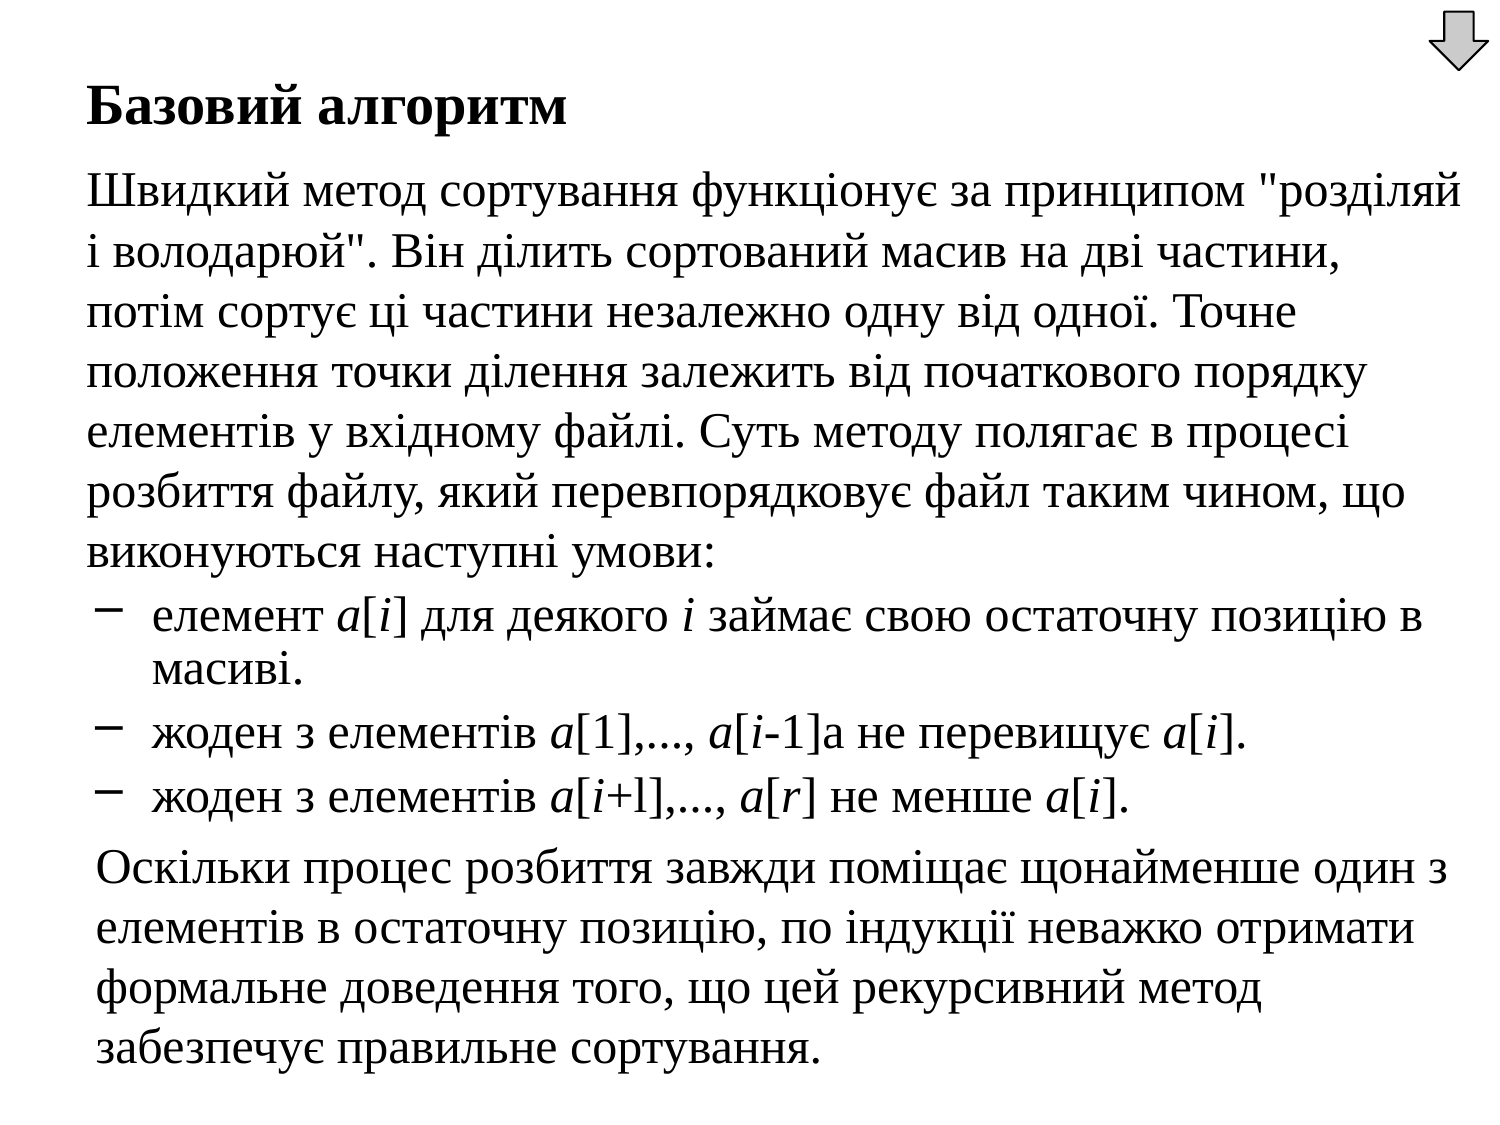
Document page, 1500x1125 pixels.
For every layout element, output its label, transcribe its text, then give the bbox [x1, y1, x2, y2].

text_box [1429, 11, 1489, 71]
list Базовий алгоритм Швидкий метод сортування функціонує за принципом "розділяй і володарюй". Він ділить сортований масив на дві частини, потім сортує ці частини незалежно одну від одної. Точне положення точки ділення залежить від початкового порядку елементів у вхідному файлі. Суть методу полягає в процесі розбиття файлу, який перевпорядковує файл таким чином, що виконуються наступні умови: елемент а[i] для деякого i займає свою остаточну позицію в масиві. жоден з елементів а[1],..., а[i-1]а не перевищує а[i]. жоден з елементів а[i+l],..., а[r] не менше а[i]. Оскільки процес розбиття завжди поміщає щонайменше один з елементів в остаточну позицію, по індукції неважко отримати формальне доведення того, що цей рекурсивний метод забезпечує правильне сортування. [0, 58, 1500, 1125]
